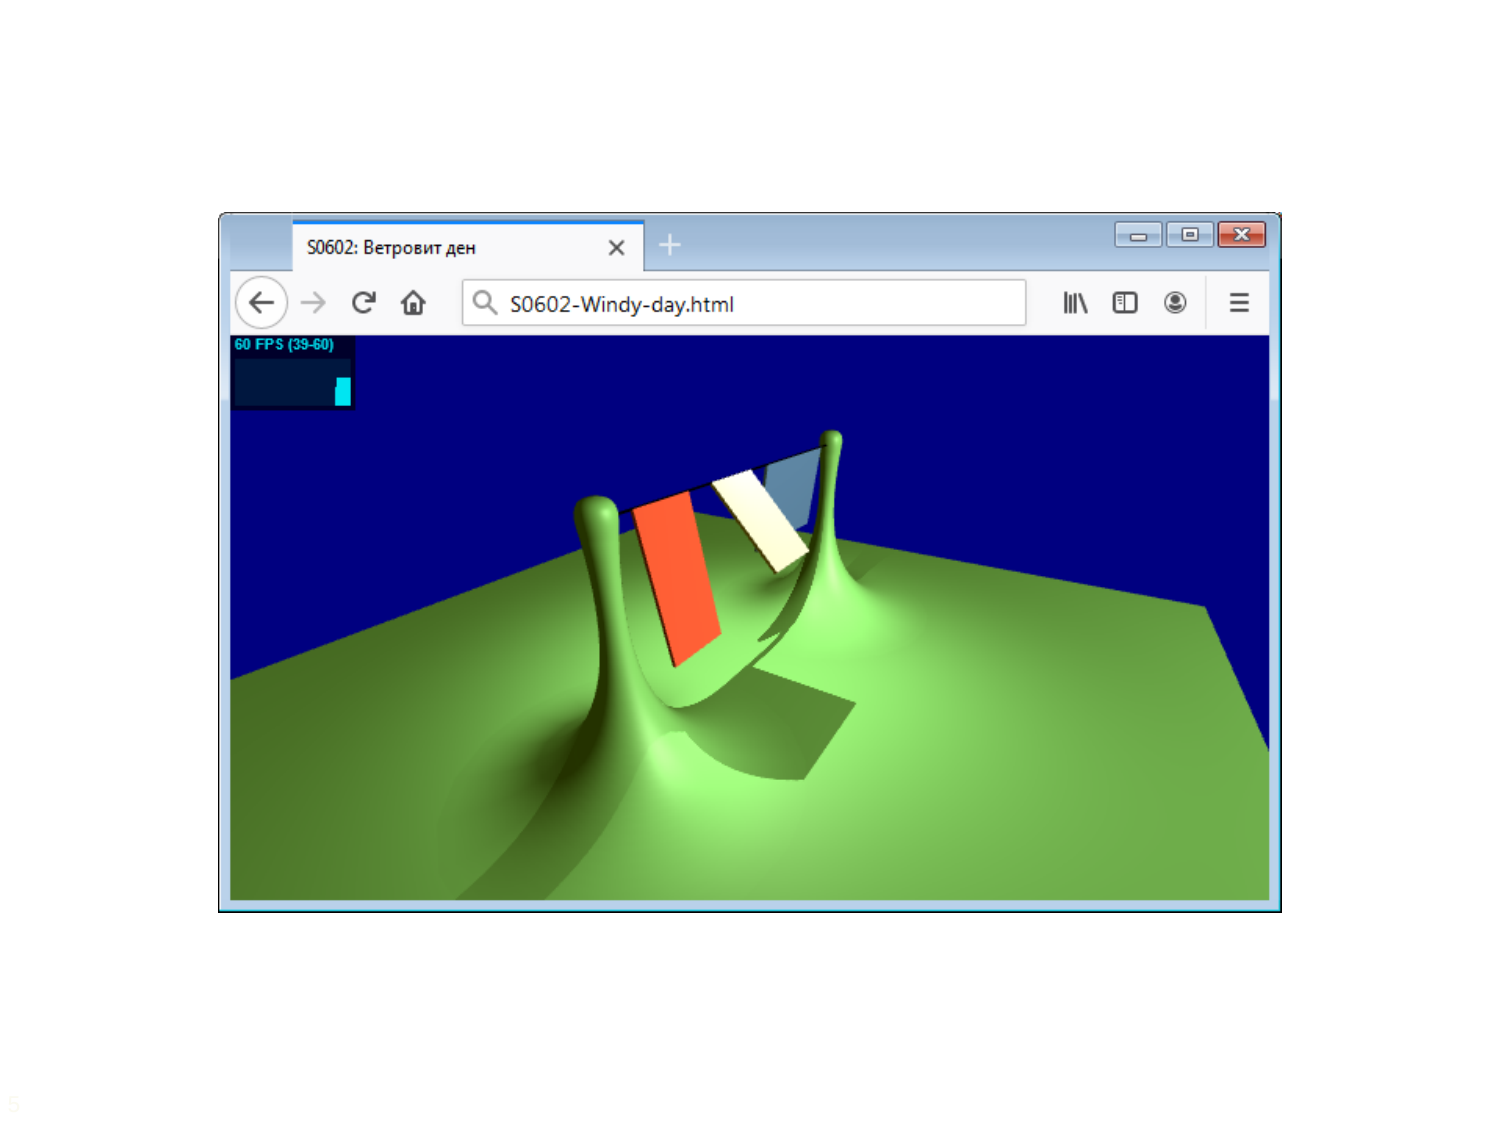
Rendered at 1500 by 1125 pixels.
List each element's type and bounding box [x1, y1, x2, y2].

picture [218, 212, 1282, 913]
